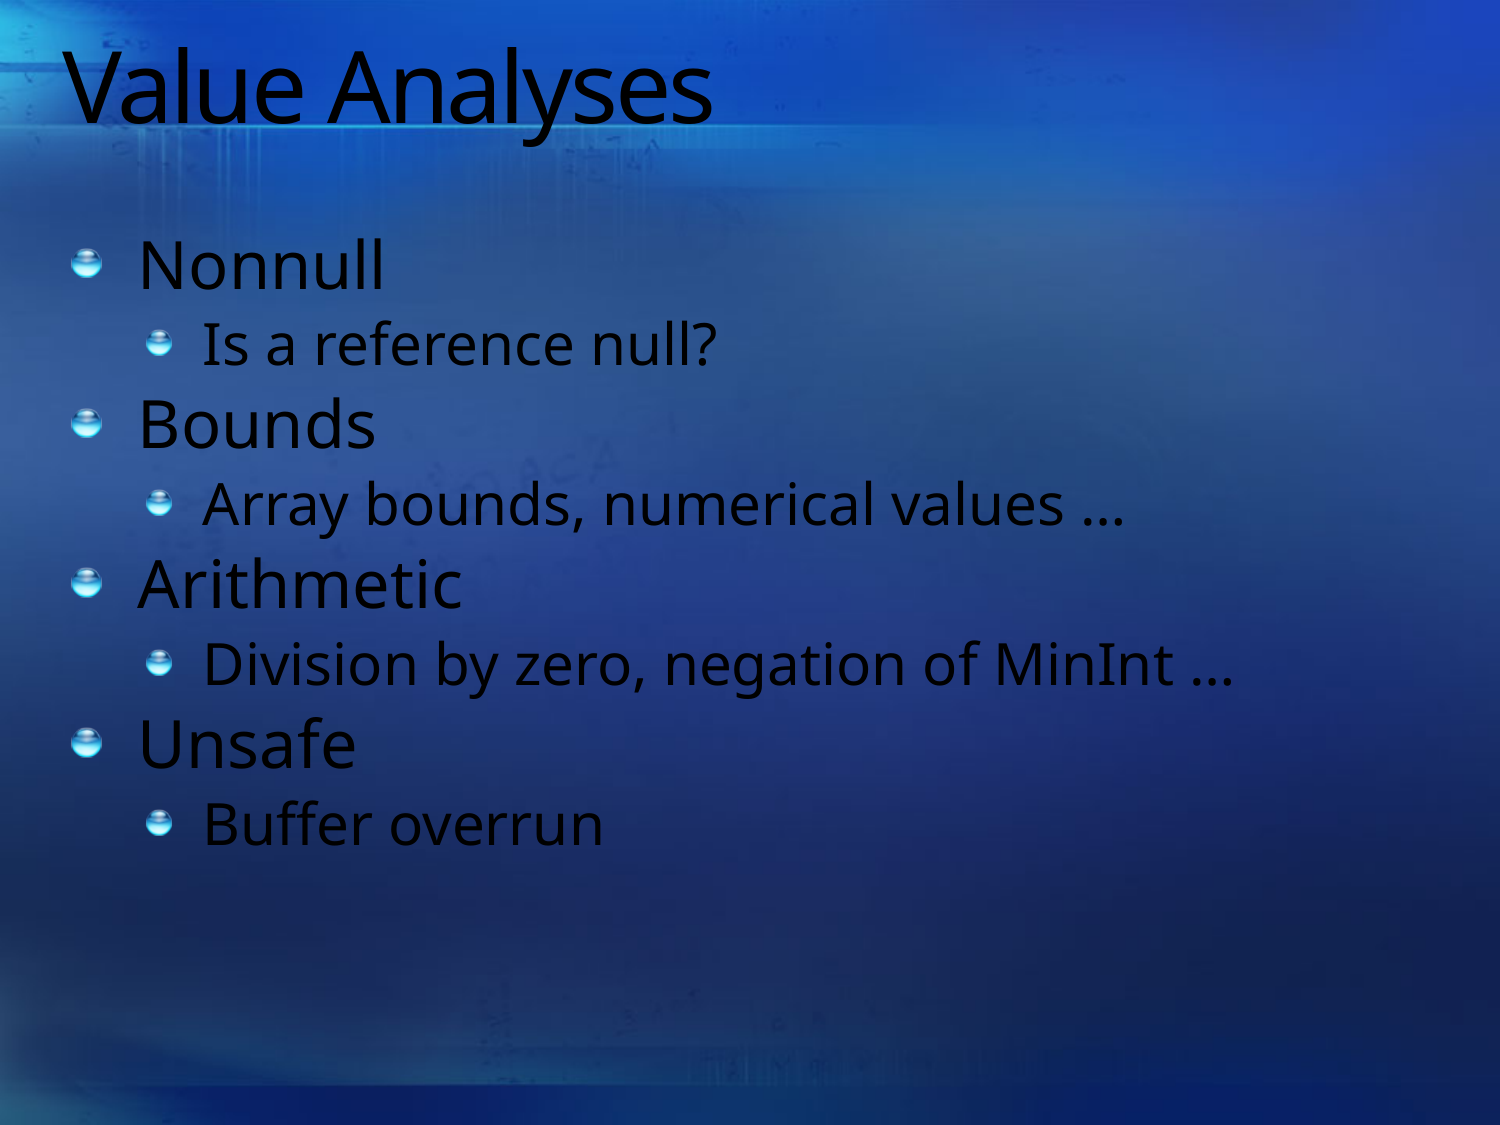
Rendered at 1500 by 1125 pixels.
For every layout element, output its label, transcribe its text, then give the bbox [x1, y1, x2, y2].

picture [0, 0, 1500, 1125]
list Nonnull Is a reference null? Bounds Array bounds, numerical values … Arithmetic Division by zero, negation of MinInt … Unsafe Buffer overrun [62, 231, 1438, 595]
title Value Analyses [62, 37, 1438, 147]
